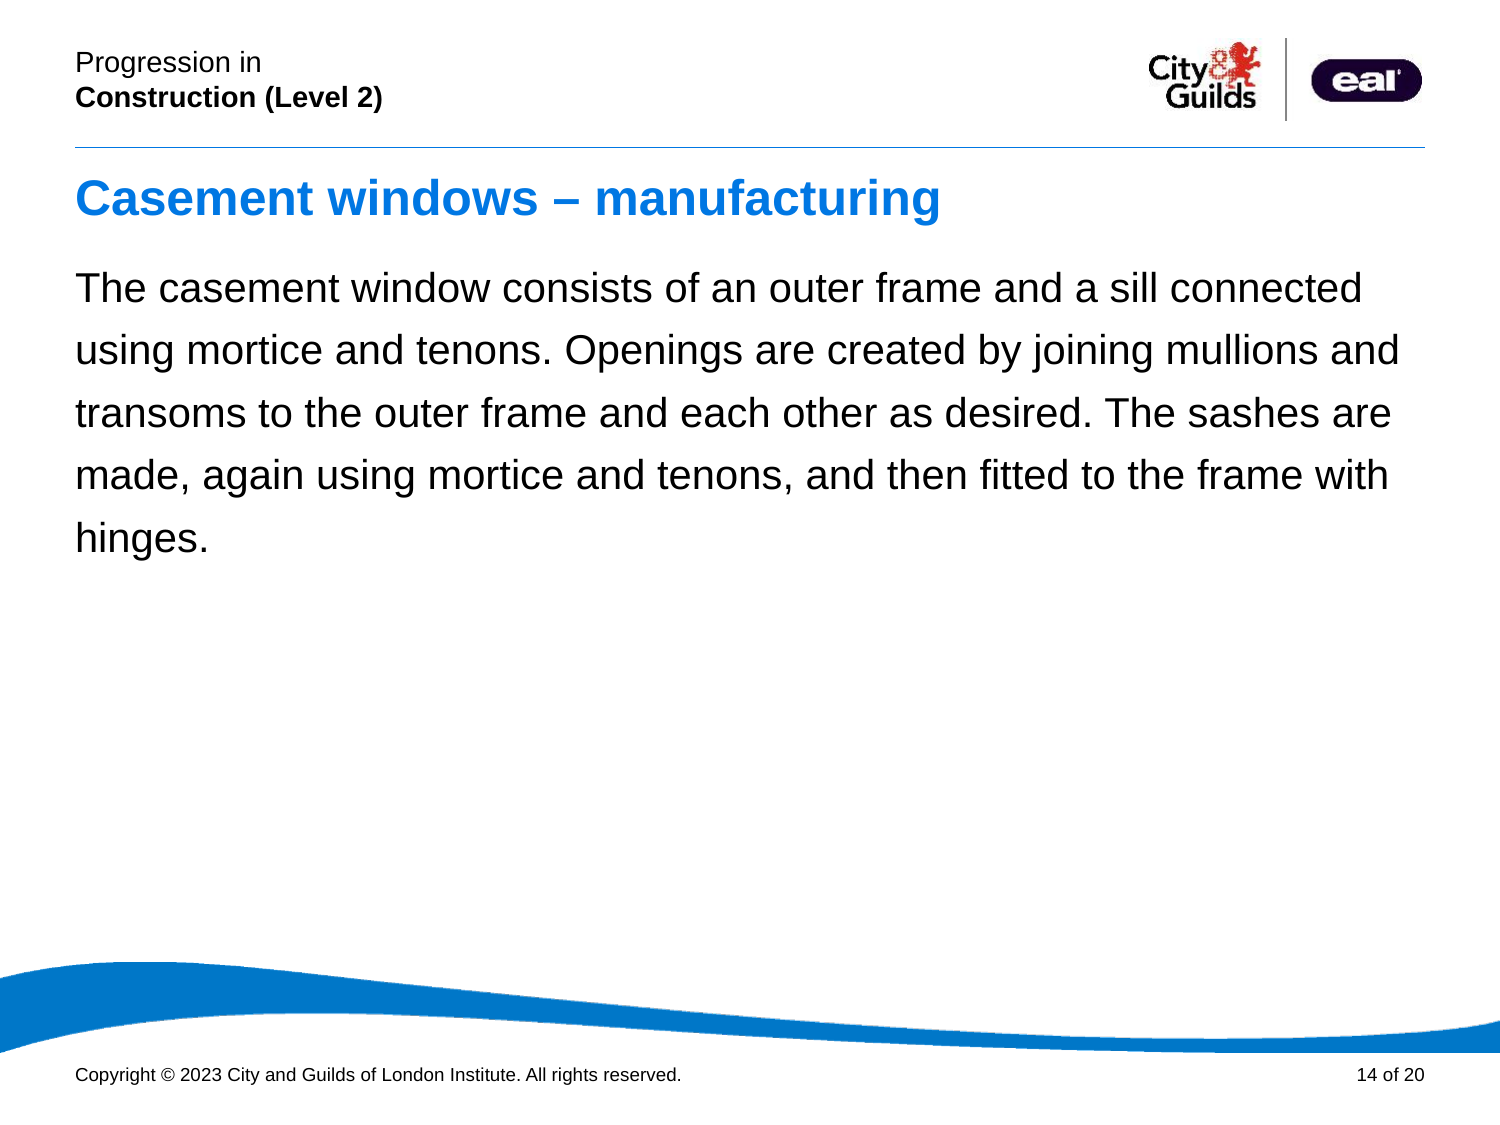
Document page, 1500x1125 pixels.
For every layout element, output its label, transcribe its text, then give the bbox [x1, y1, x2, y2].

picture [1149, 38, 1422, 121]
list The casement window consists of an outer frame and a sill connected using mortice and tenons. Openings are created by joining mullions and transoms to the outer frame and each other as desired. The sashes are made, again using mortice and tenons, and then fitted to the frame with hinges. [75, 248, 1417, 953]
title Casement windows – manufacturing [75, 165, 1425, 229]
picture [0, 962, 1500, 1053]
